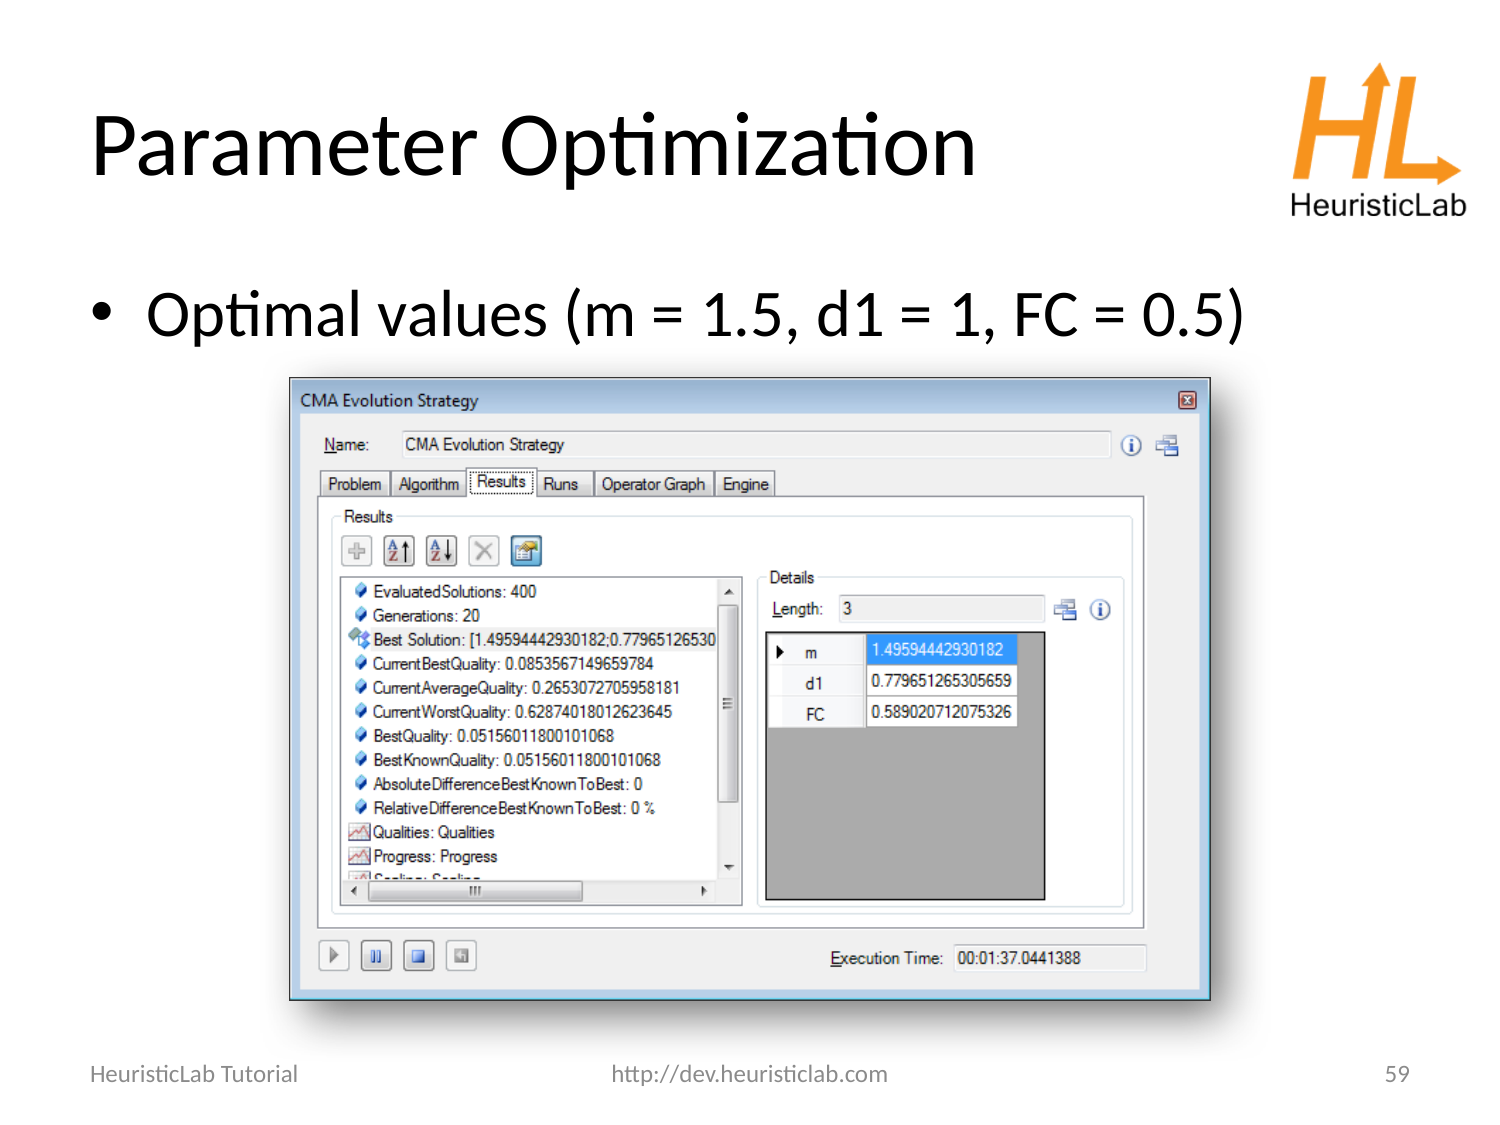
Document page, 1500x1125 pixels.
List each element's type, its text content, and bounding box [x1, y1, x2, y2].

picture [1281, 27, 1474, 244]
footer http://dev.heuristiclab.com [512, 1050, 988, 1103]
slide_number 59 [1074, 1042, 1425, 1103]
title Parameter Optimization [75, 45, 1282, 233]
list Optimal values (m = 1.5, d1 = 1, FC = 0.5) [75, 262, 1425, 1005]
slide_number HeuristicLab Tutorial [75, 1042, 425, 1103]
picture [289, 377, 1211, 1001]
